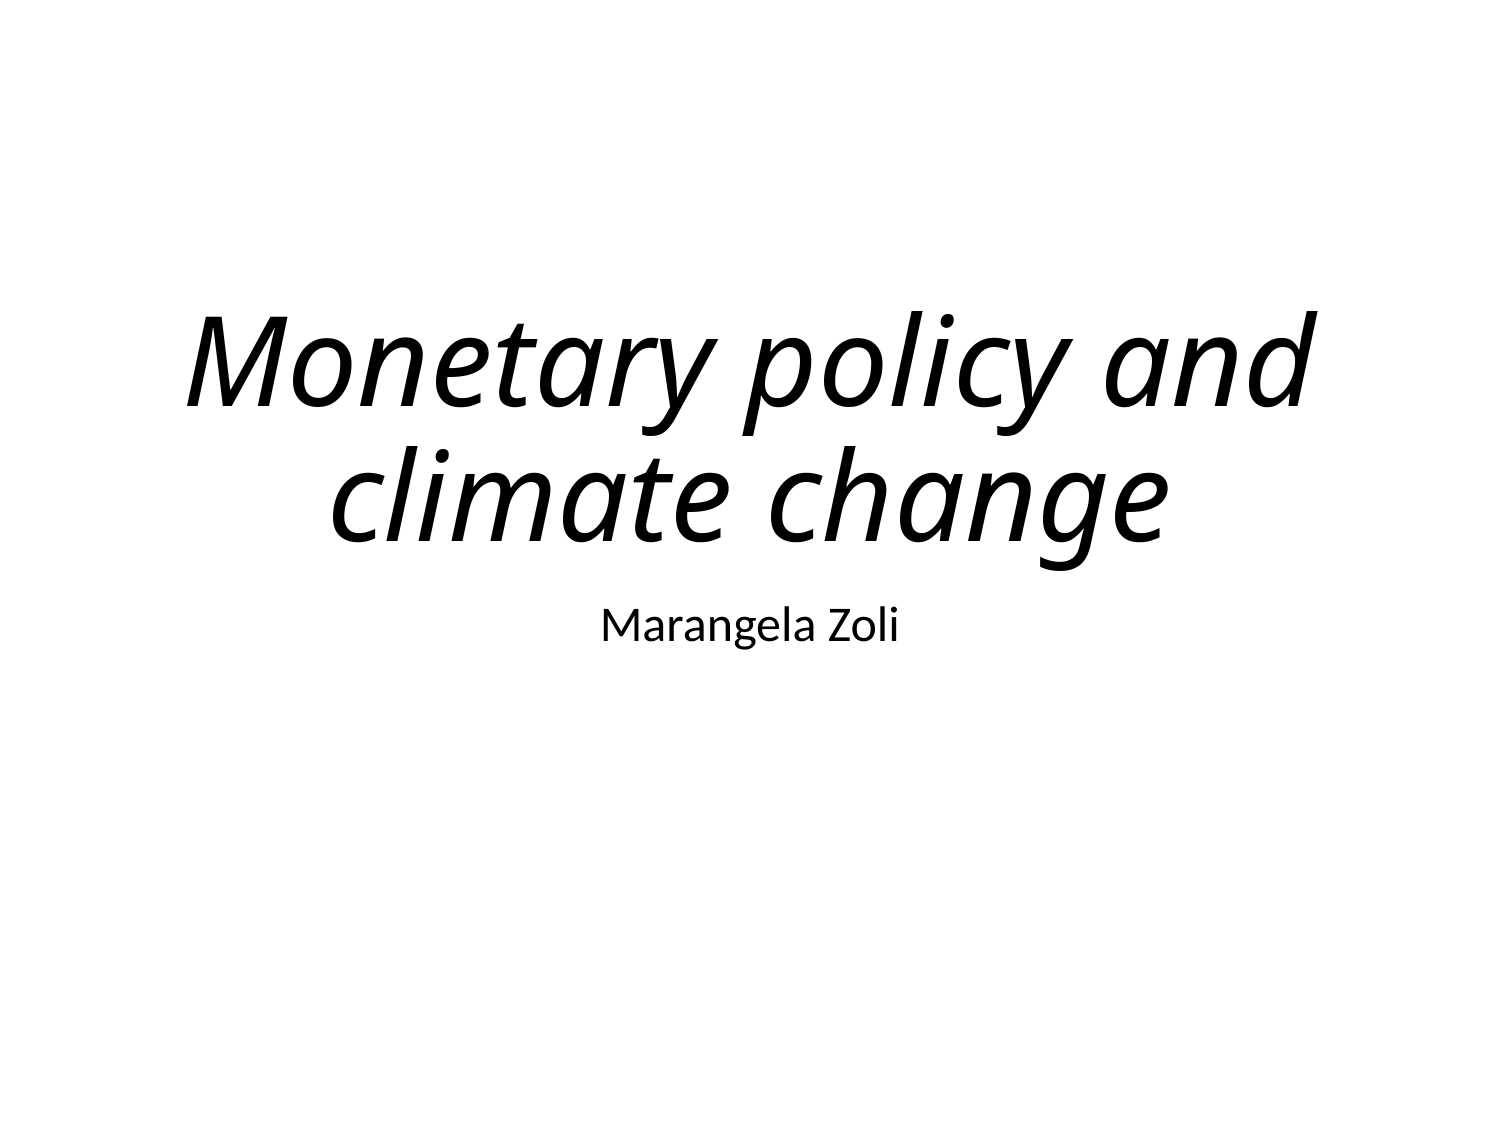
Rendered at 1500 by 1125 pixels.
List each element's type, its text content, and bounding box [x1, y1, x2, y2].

title Monetary policy and climate change [112, 184, 1388, 576]
subtitle Marangela Zoli [187, 590, 1313, 863]
